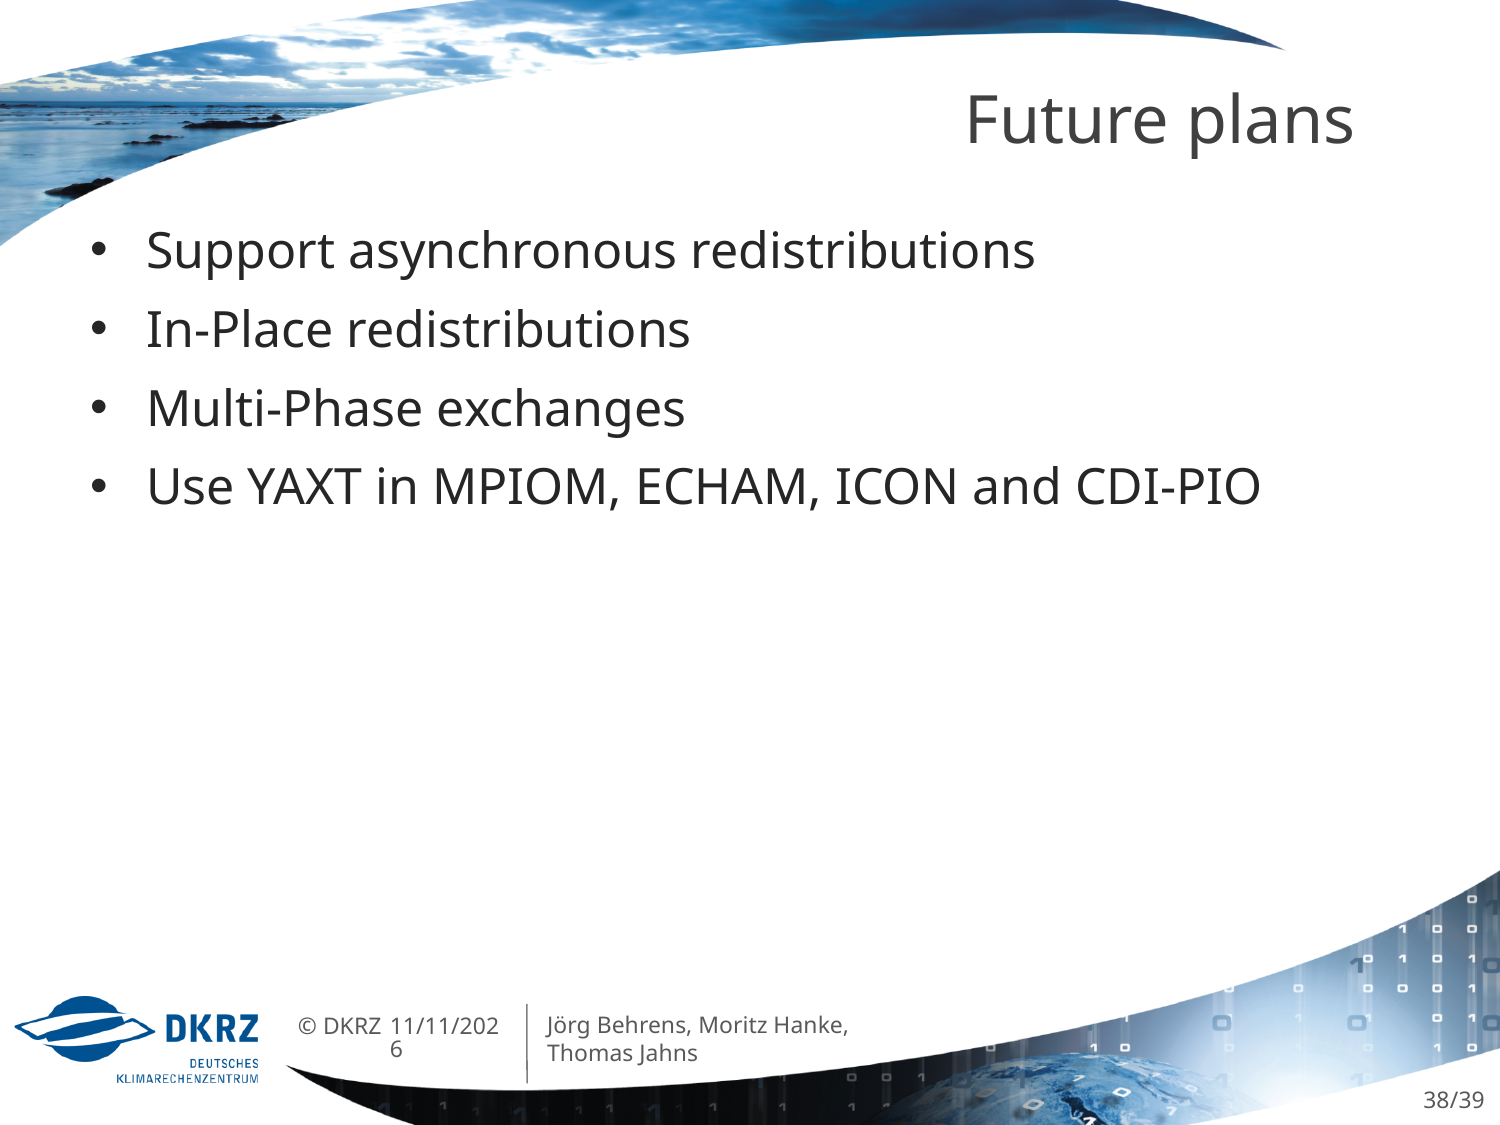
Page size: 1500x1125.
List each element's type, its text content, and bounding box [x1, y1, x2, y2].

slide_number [375, 1004, 528, 1052]
title Future plans [480, 70, 1372, 165]
picture [14, 996, 258, 1083]
picture [285, 867, 1500, 1125]
picture [0, 0, 1288, 246]
slide_number 38 [1333, 1078, 1465, 1125]
list Support asynchronous redistributions In-Place redistributions Multi-Phase exchanges Use YAXT in MPIOM, ECHAM, ICON and CDI-PIO [74, 210, 1426, 985]
footer Jörg Behrens, Moritz Hanke, Thomas Jahns [532, 1003, 884, 1082]
